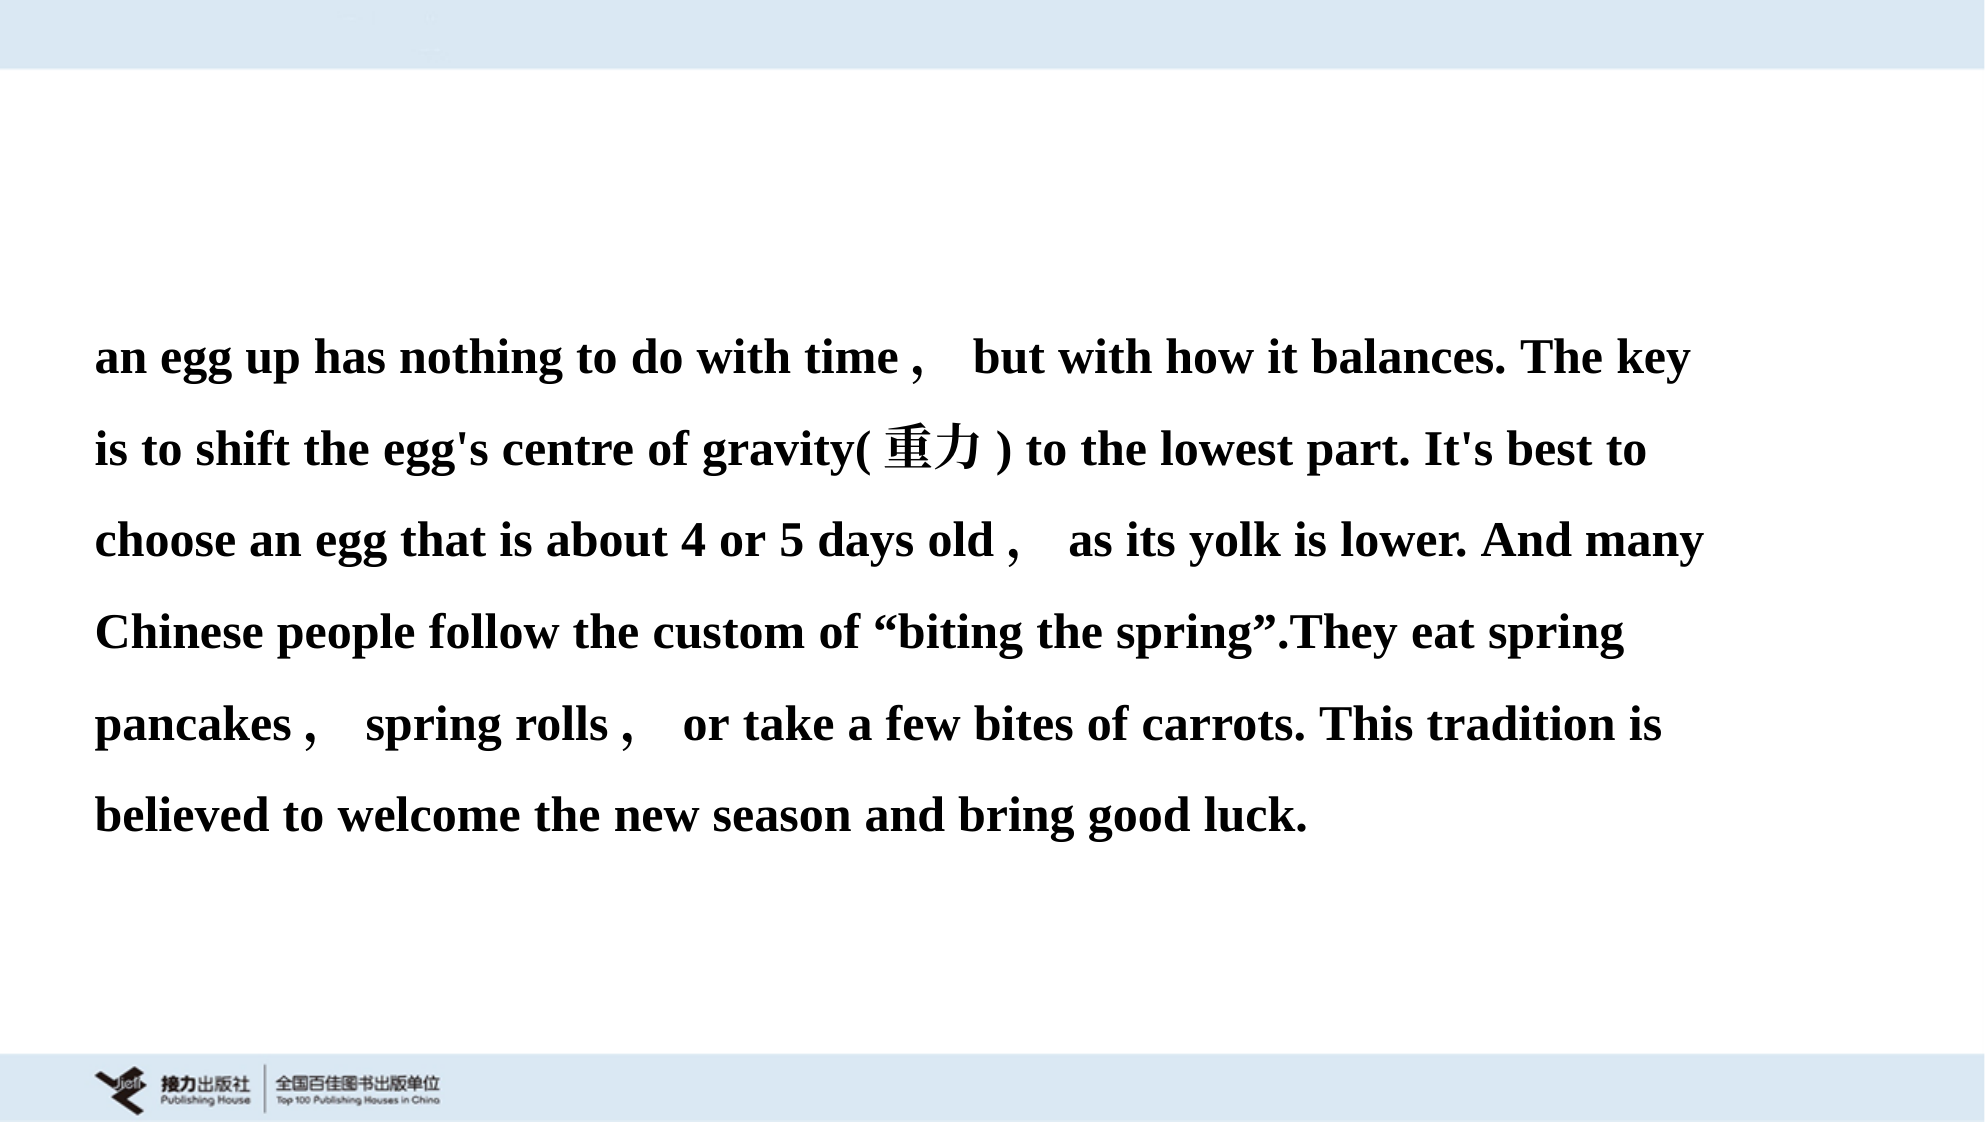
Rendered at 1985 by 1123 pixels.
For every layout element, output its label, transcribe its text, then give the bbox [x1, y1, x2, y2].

picture [0, 0, 1985, 1122]
text_box an egg up has nothing to do with time，but with how it balances. The key is to shift the egg's centre of gravity(重力) to the lowest part. It's best to choose an egg that is about 4 or 5 days old，as its yolk is lower. And many Chinese people follow the custom of “biting the spring”.They eat spring pancakes，spring rolls，or take a few bites of carrots. This tradition is believed to welcome the new season and bring good luck. [94, 199, 1892, 934]
